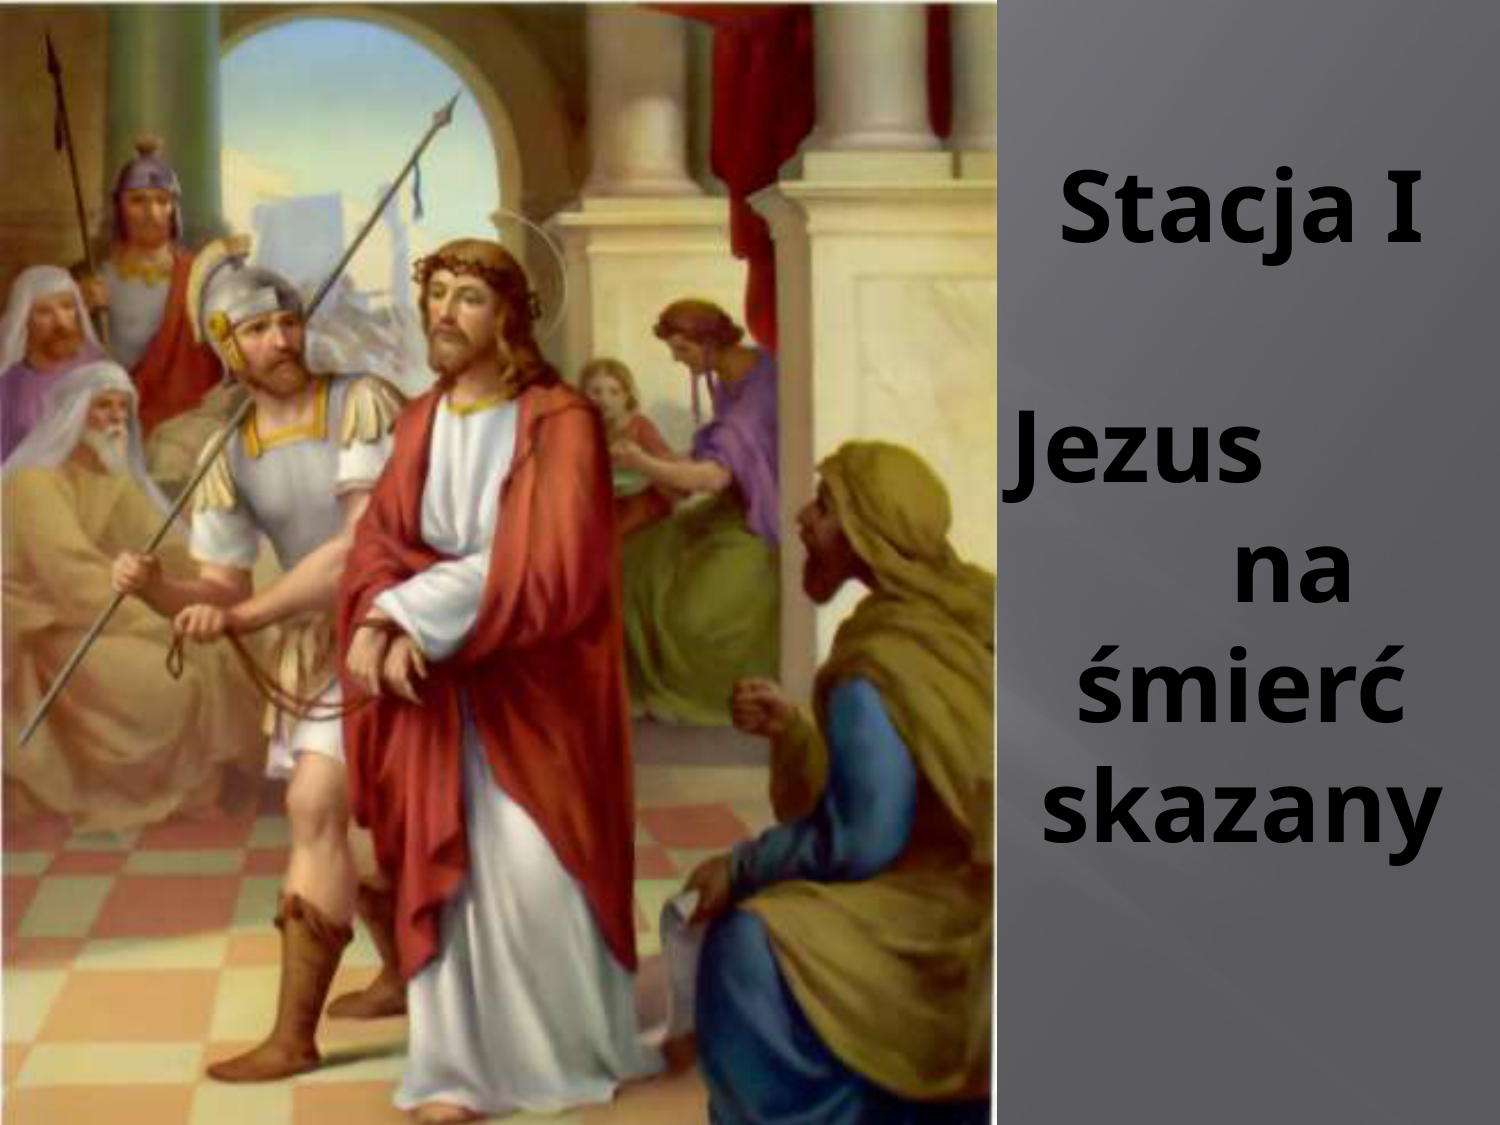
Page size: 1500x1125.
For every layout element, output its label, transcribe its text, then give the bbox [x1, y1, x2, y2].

title Stacja I Jezus na śmierć skazany [997, 0, 1500, 1125]
picture [0, 0, 997, 1125]
